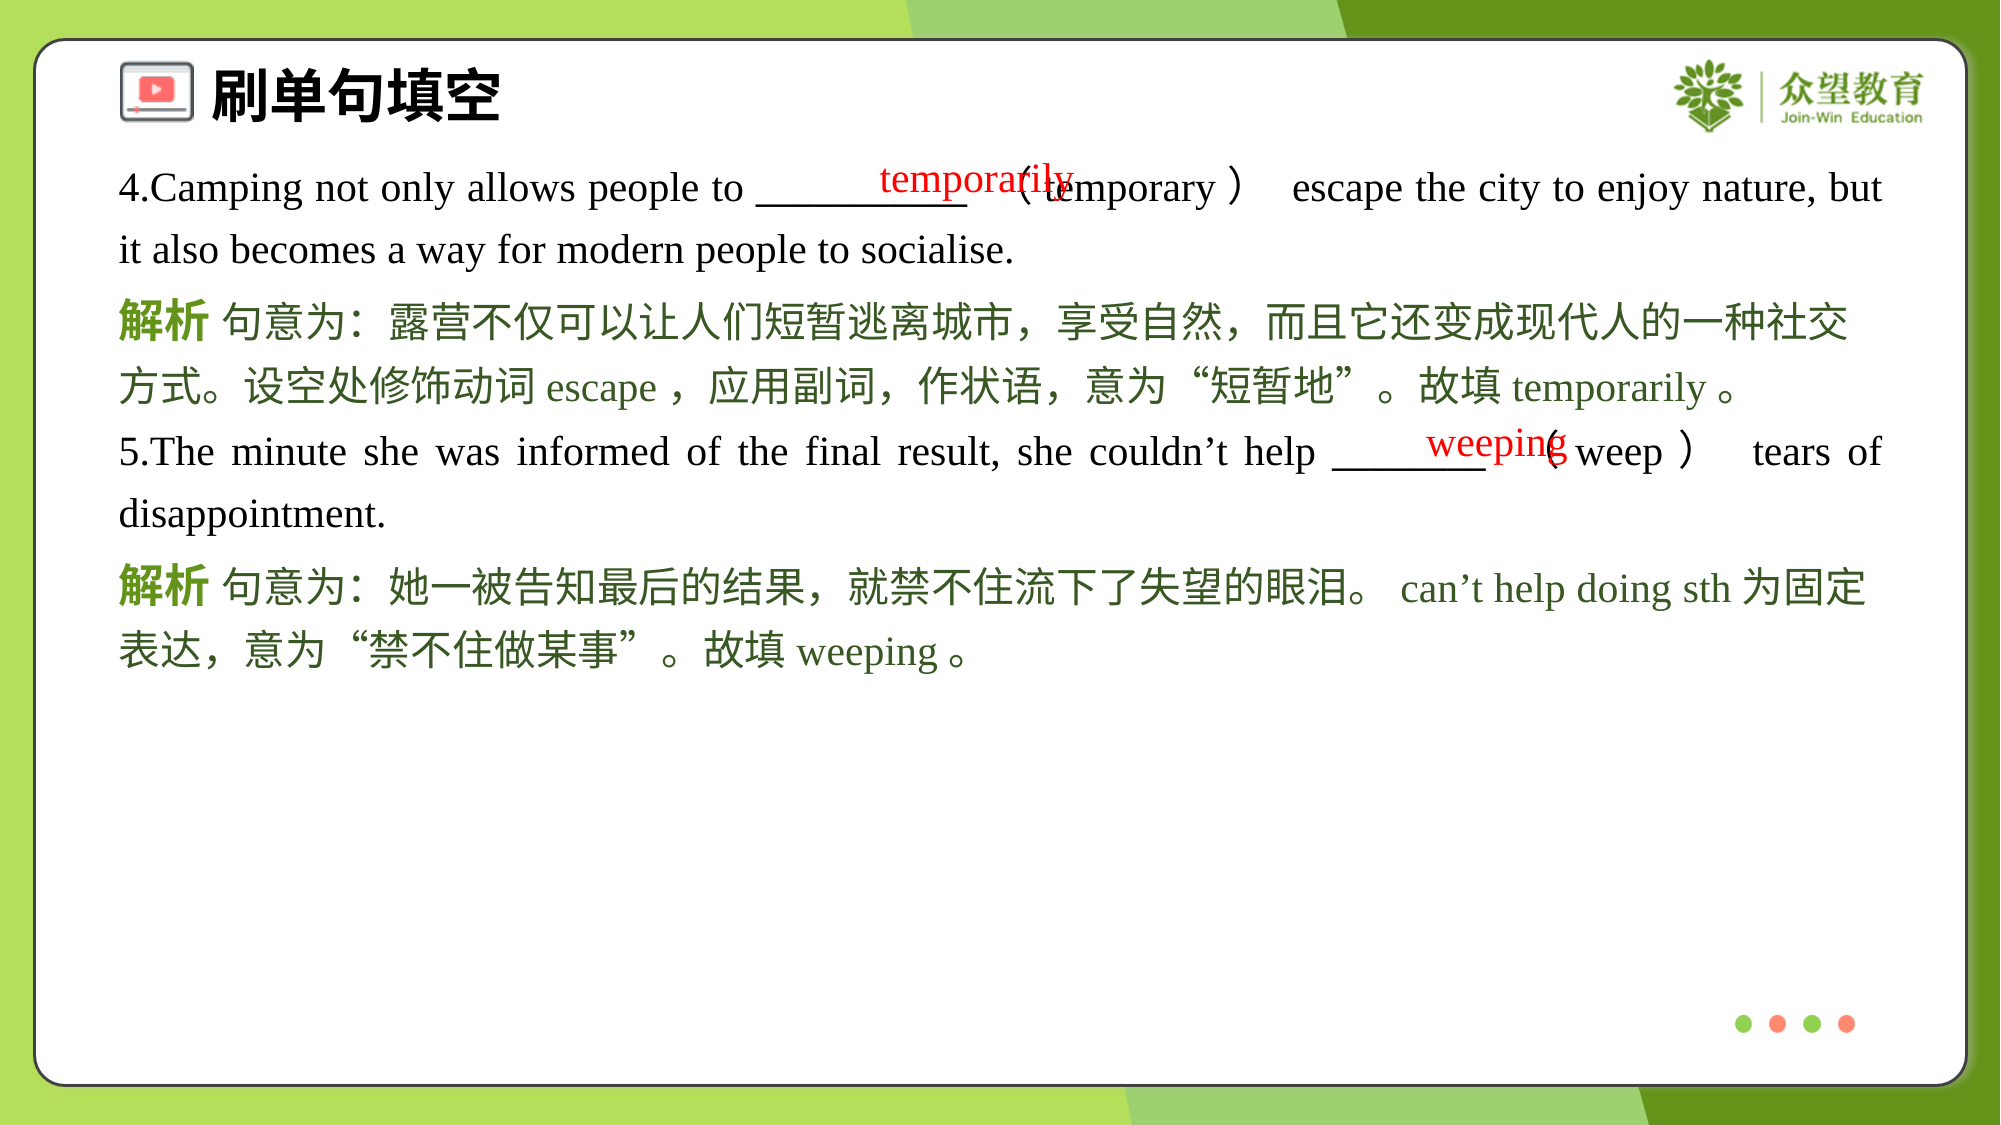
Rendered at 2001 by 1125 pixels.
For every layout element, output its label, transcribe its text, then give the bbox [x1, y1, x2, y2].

text_box 解析 句意为：露营不仅可以让人们短暂逃离城市，享受自然，而且它还变成现代人的一种社交方式。设空处修饰动词escape，应用副词，作状语，意为“短暂地”。故填temporarily。 [118, 278, 1883, 405]
picture [0, 0, 2000, 1125]
text_box 4.Camping not only allows people to ___________ （temporary） escape the city to enjoy nature, but it also becomes a way for modern people to socialise. [118, 146, 1883, 267]
text_box 解析 句意为：她一被告知最后的结果，就禁不住流下了失望的眼泪。can’t help doing sth为固定表达，意为“禁不住做某事”。故填weeping。 [118, 542, 1883, 670]
text_box 5.The minute she was informed of the final result, she couldn’t help ________ （weep） tears of disappointment. [118, 411, 1883, 531]
text_box weeping [1421, 402, 1573, 461]
text_box temporarily [875, 138, 1079, 197]
